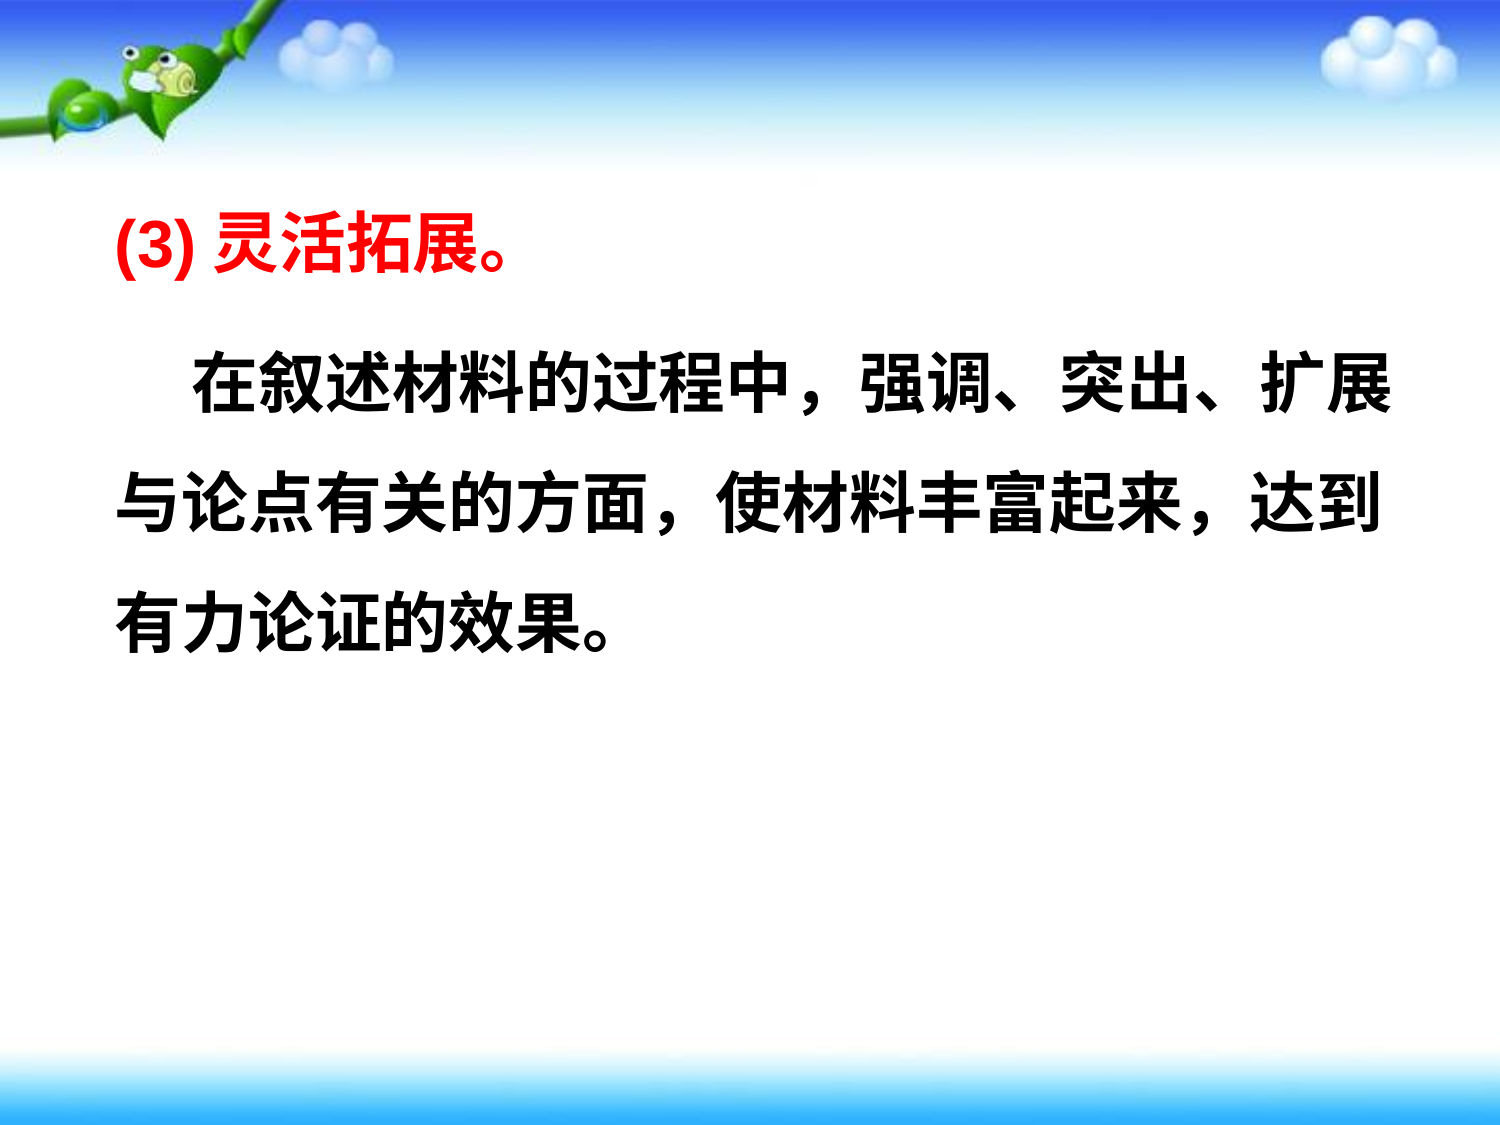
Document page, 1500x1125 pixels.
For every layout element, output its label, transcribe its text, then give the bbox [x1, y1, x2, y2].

text_box (3)灵活拓展。 在叙述材料的过程中，强调、突出、扩展与论点有关的方面，使材料丰富起来，达到有力论证的效果。 [100, 153, 1436, 669]
picture [0, 0, 1500, 1125]
